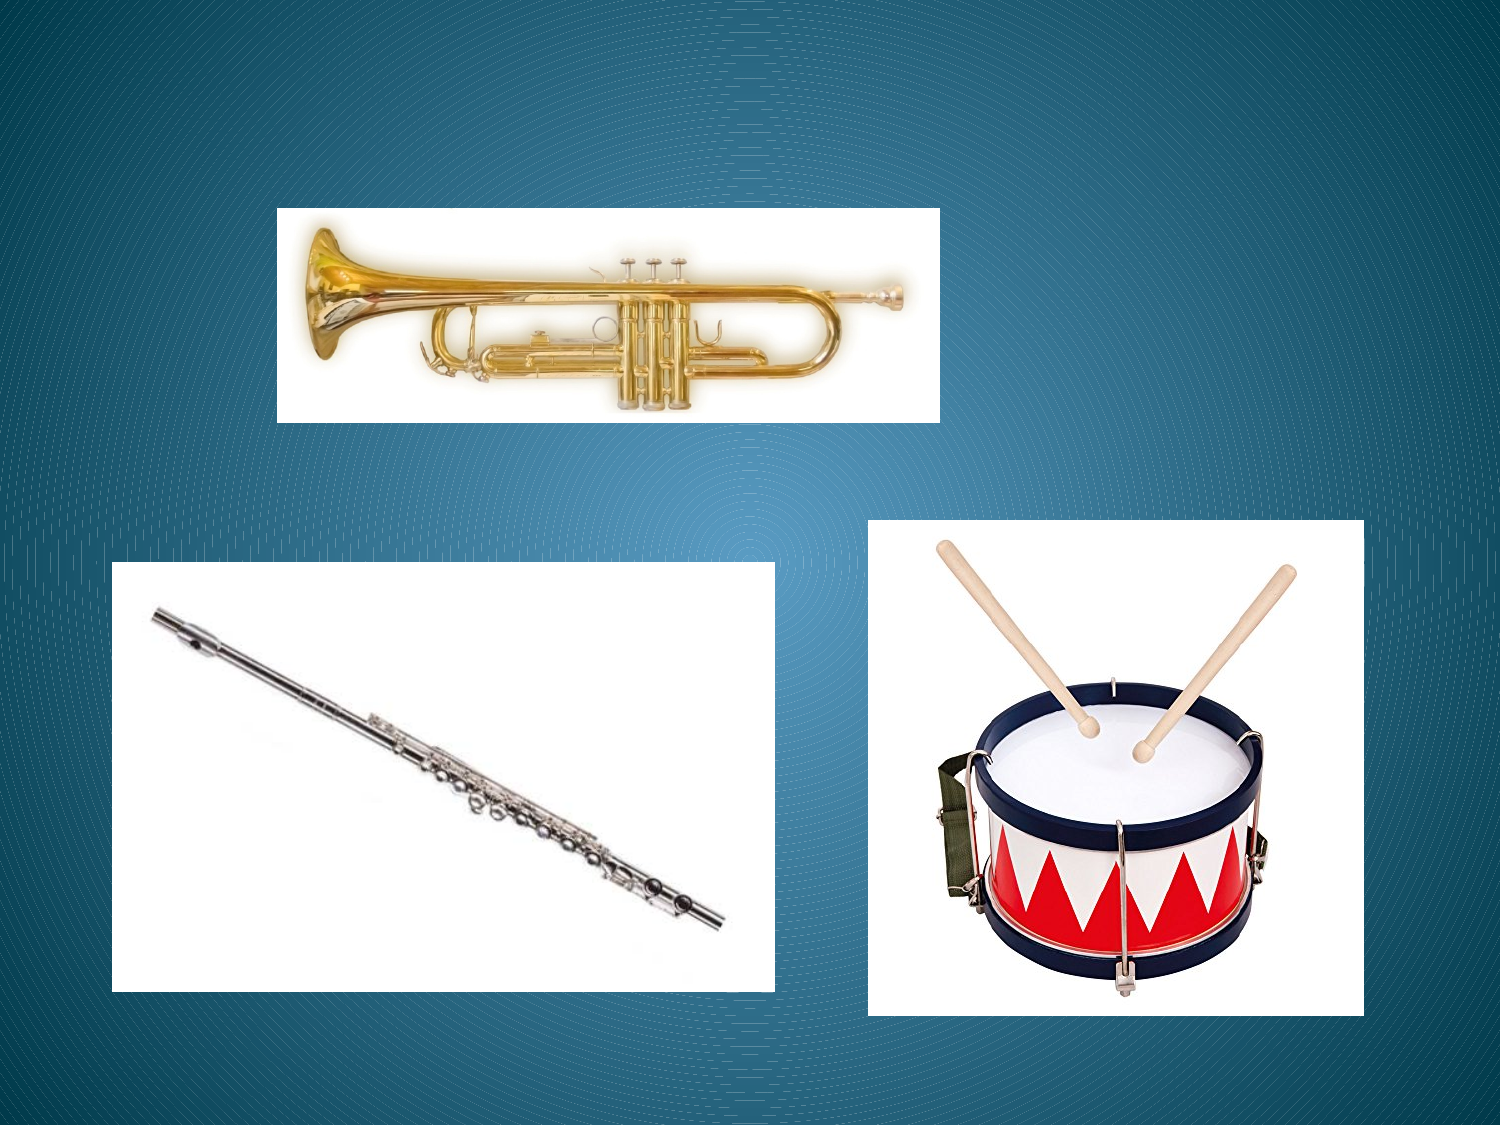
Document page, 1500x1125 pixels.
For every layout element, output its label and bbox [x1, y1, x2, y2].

list [277, 207, 941, 423]
picture [867, 520, 1364, 1017]
list [111, 562, 775, 992]
